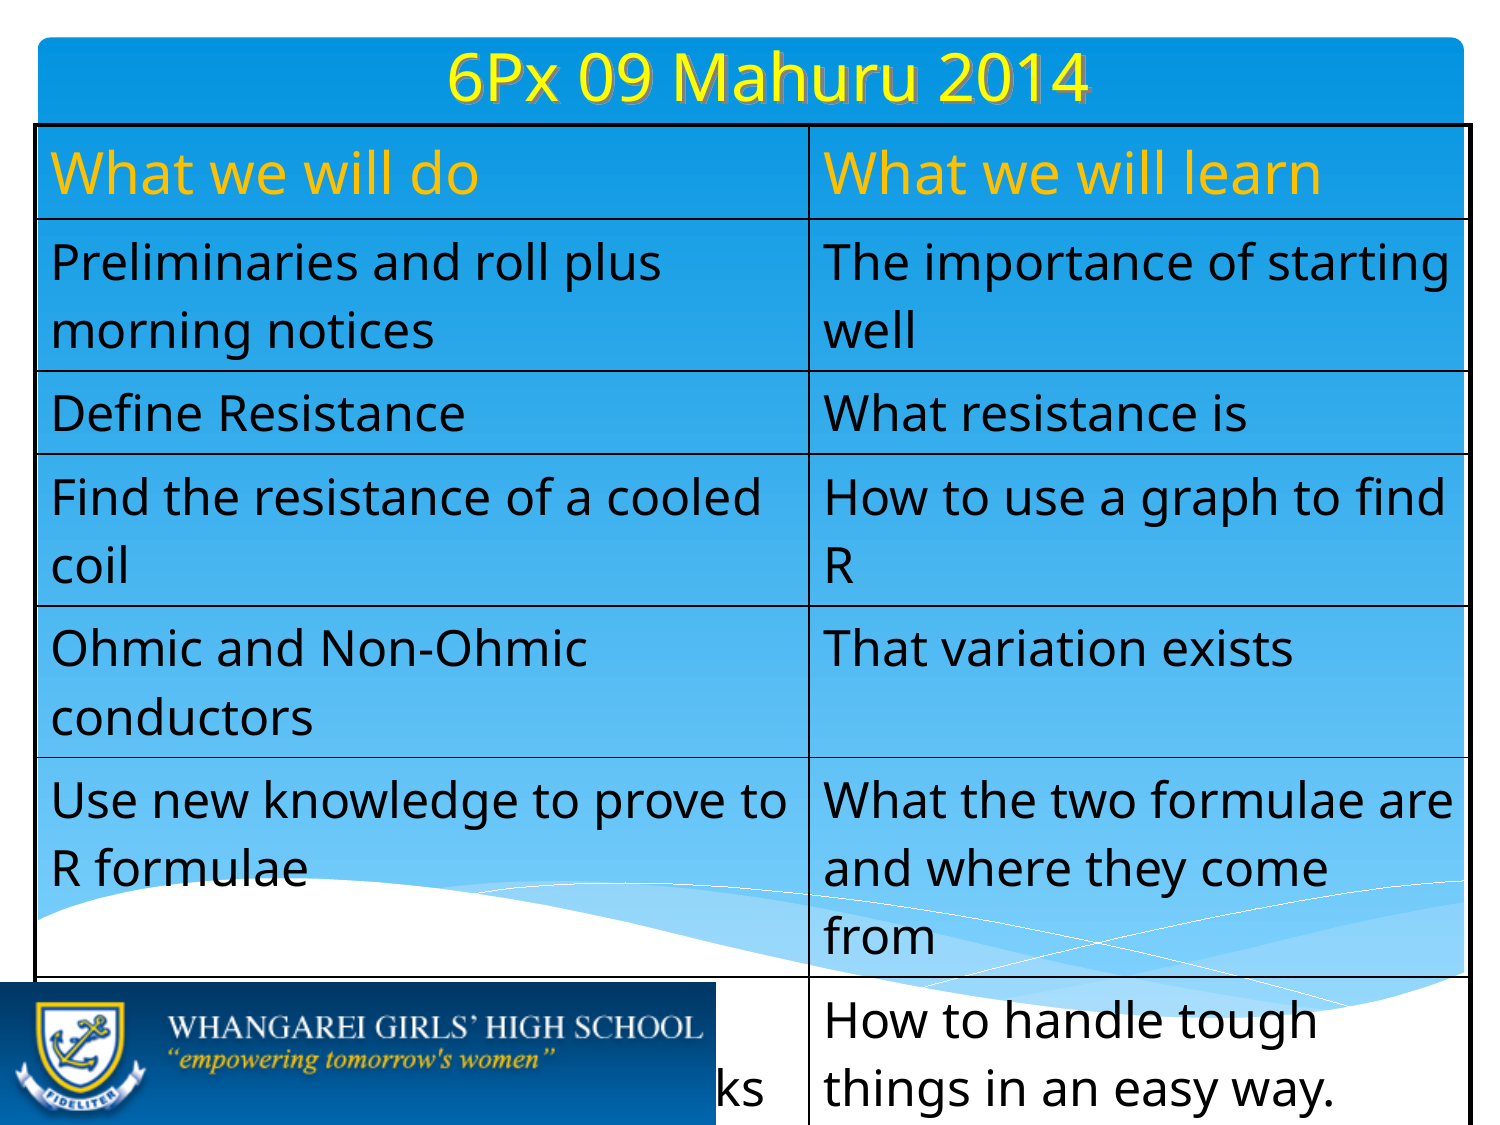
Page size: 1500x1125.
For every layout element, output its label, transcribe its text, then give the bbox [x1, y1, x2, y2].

table_header What we will learn [810, 127, 1468, 218]
table_cell Define Resistance [37, 372, 808, 453]
table_cell What the two formulae are and where they come from [810, 758, 1468, 976]
table_header What we will do [37, 127, 808, 218]
table_cell That variation exists [810, 607, 1468, 757]
table_cell How to handle tough things in an easy way. [810, 978, 1468, 1125]
table_cell Do examples and learn two handy dandy shortcuts/checks [37, 978, 808, 1125]
table_cell How to use a graph to find R [810, 455, 1468, 605]
table_cell Ohmic and Non-Ohmic conductors [37, 607, 808, 757]
table_cell What resistance is [810, 372, 1468, 453]
table_cell Preliminaries and roll plus morning notices [37, 220, 808, 370]
table_cell Find the resistance of a cooled coil [37, 455, 808, 605]
table_cell The importance of starting well [810, 220, 1468, 370]
table_cell Use new knowledge to prove to R formulae [37, 758, 808, 976]
text_box 6Px 09 Mahuru 2014 [162, 24, 1375, 123]
picture [0, 982, 716, 1125]
